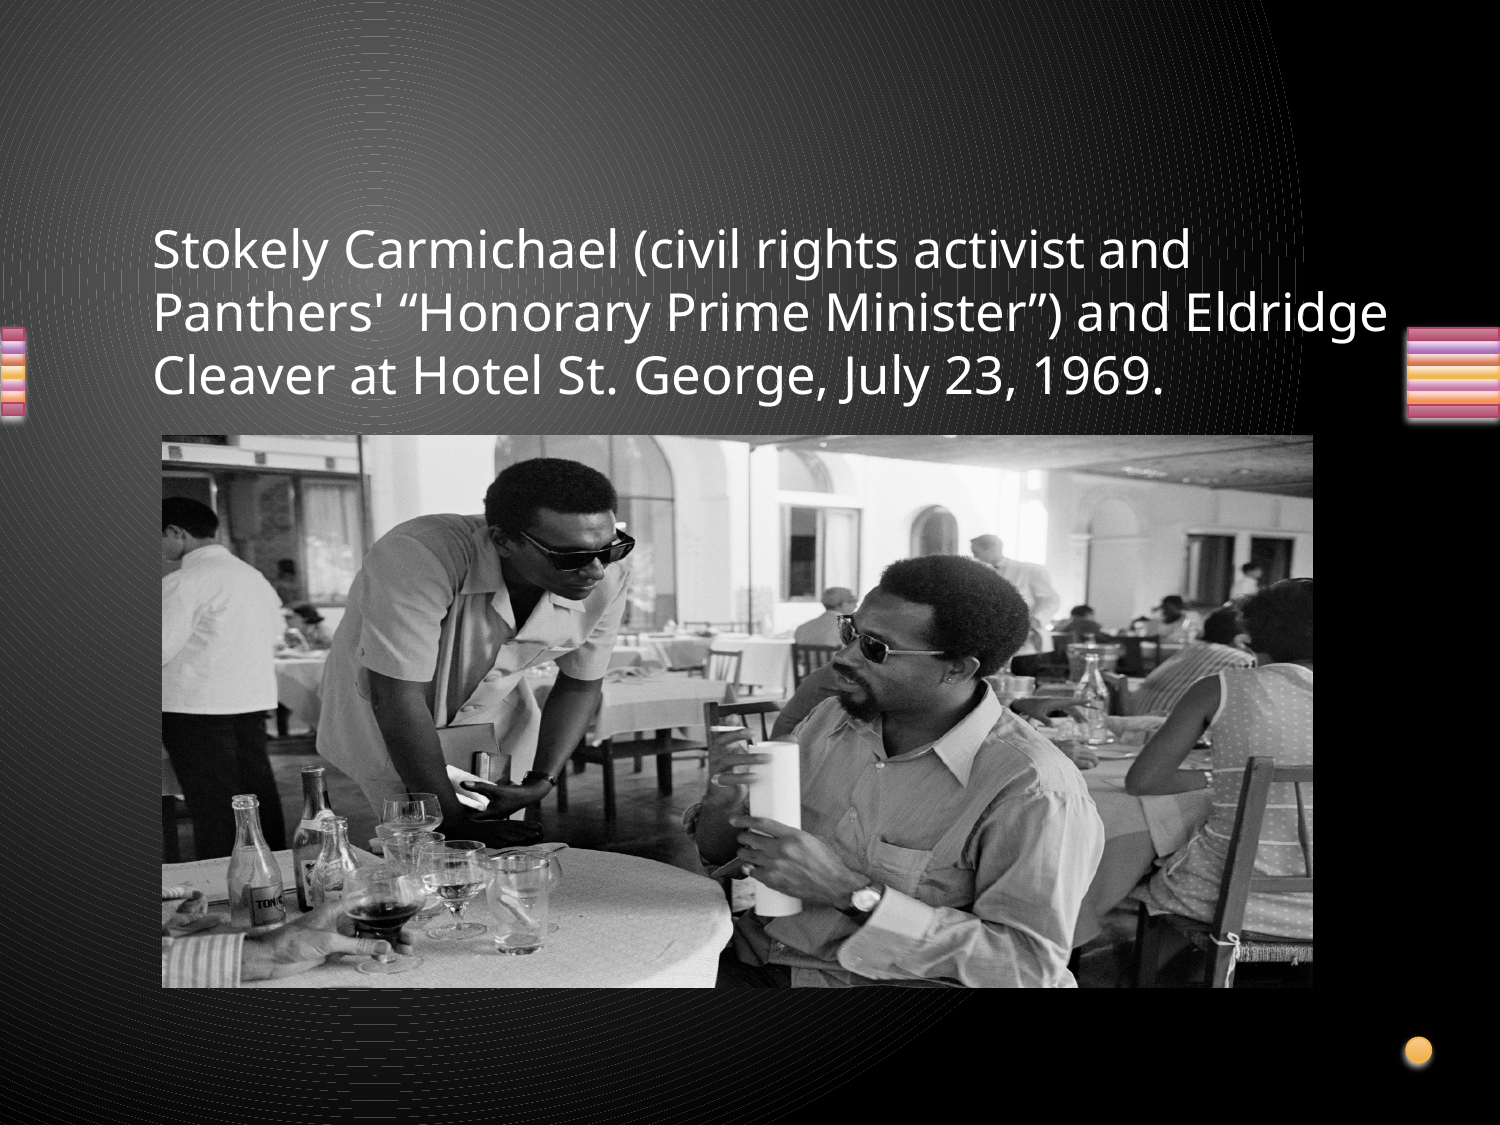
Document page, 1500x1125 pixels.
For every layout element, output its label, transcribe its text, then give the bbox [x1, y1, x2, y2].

title Stokely Carmichael (civil rights activist and Panthers' “Honorary Prime Minister”) and Eldridge Cleaver at Hotel St. George, July 23, 1969. [137, 162, 1413, 413]
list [162, 435, 1313, 988]
